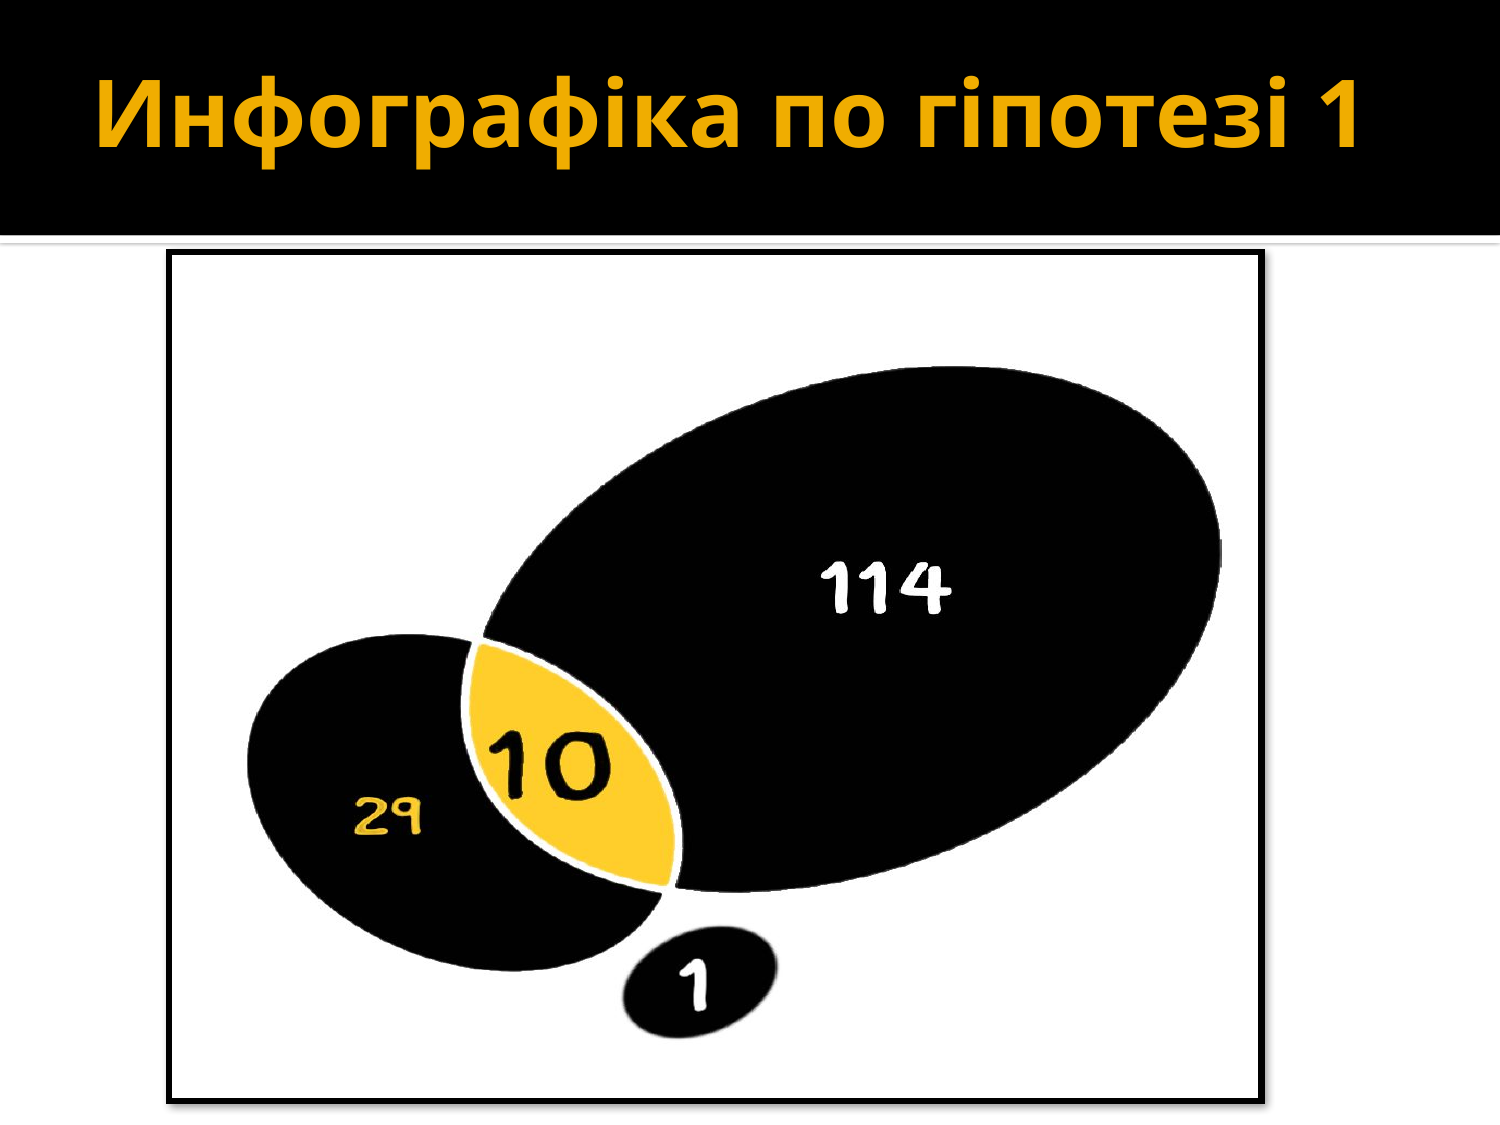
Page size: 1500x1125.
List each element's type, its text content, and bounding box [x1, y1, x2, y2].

title Инфографіка по гіпотезі 1 [76, 7, 1427, 213]
picture [171, 255, 1259, 1098]
